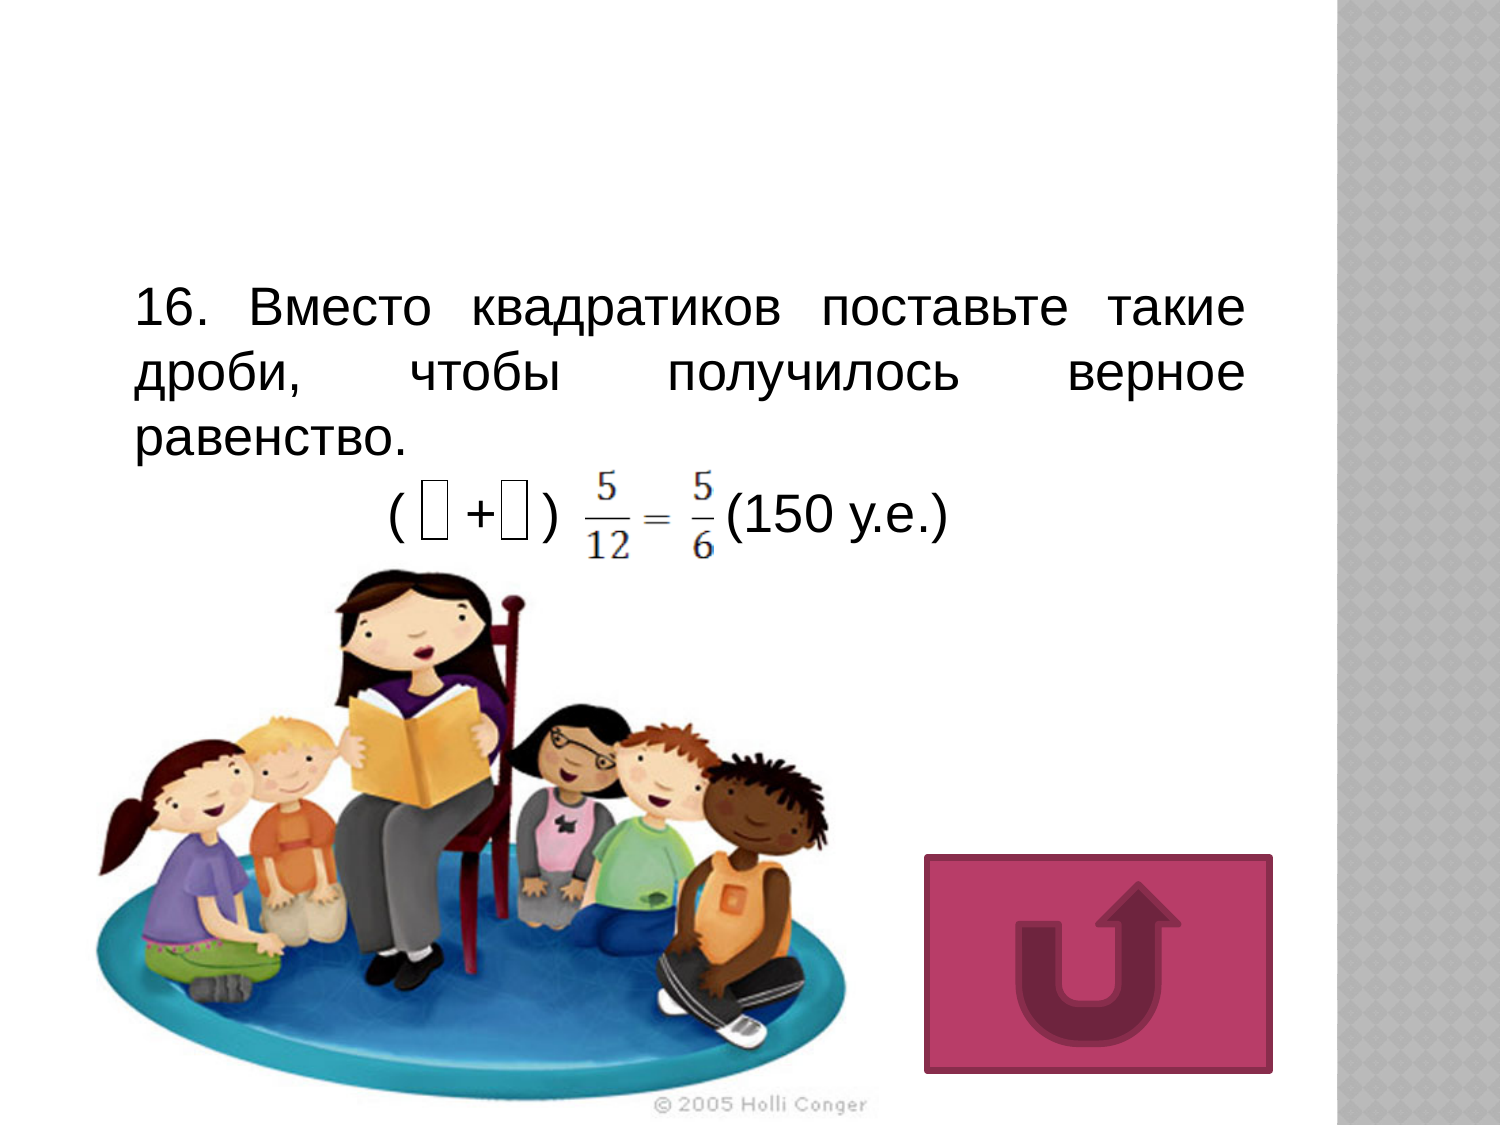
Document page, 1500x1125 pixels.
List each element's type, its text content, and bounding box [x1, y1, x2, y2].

picture [585, 468, 714, 569]
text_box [421, 479, 528, 540]
picture [64, 550, 880, 1125]
list 16. Вместо квадратиков поставьте такие дроби, чтобы получилось верное равенство. ( + ) (150 у.е.) [75, 264, 1263, 1059]
text_box [924, 854, 1273, 1074]
